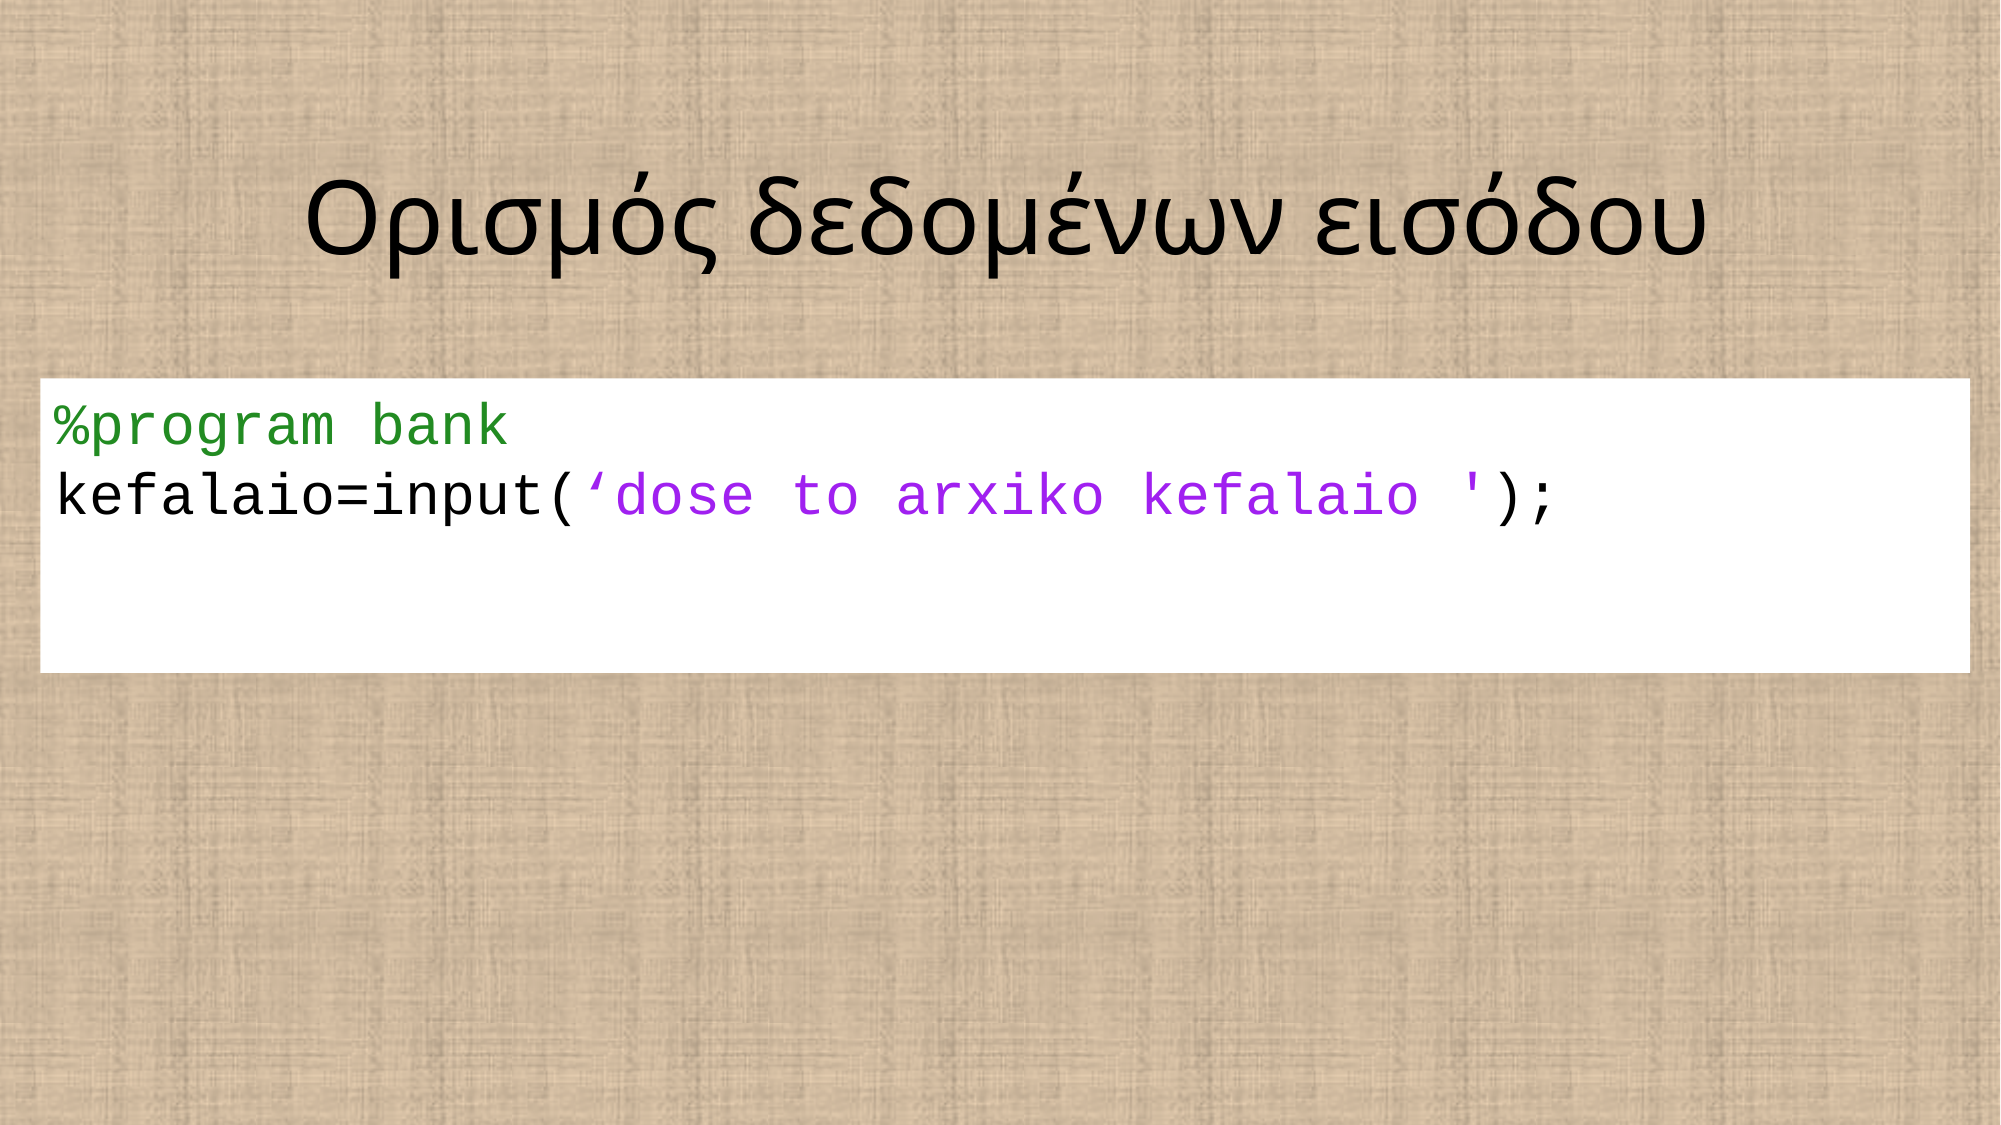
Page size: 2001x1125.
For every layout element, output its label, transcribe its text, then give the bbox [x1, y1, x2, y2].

title Ορισμός δεδομένων εισόδου [256, 42, 1757, 285]
text_box %program bank kefalaio=input(‘dose to arxiko kefalaio '); [40, 378, 1971, 673]
